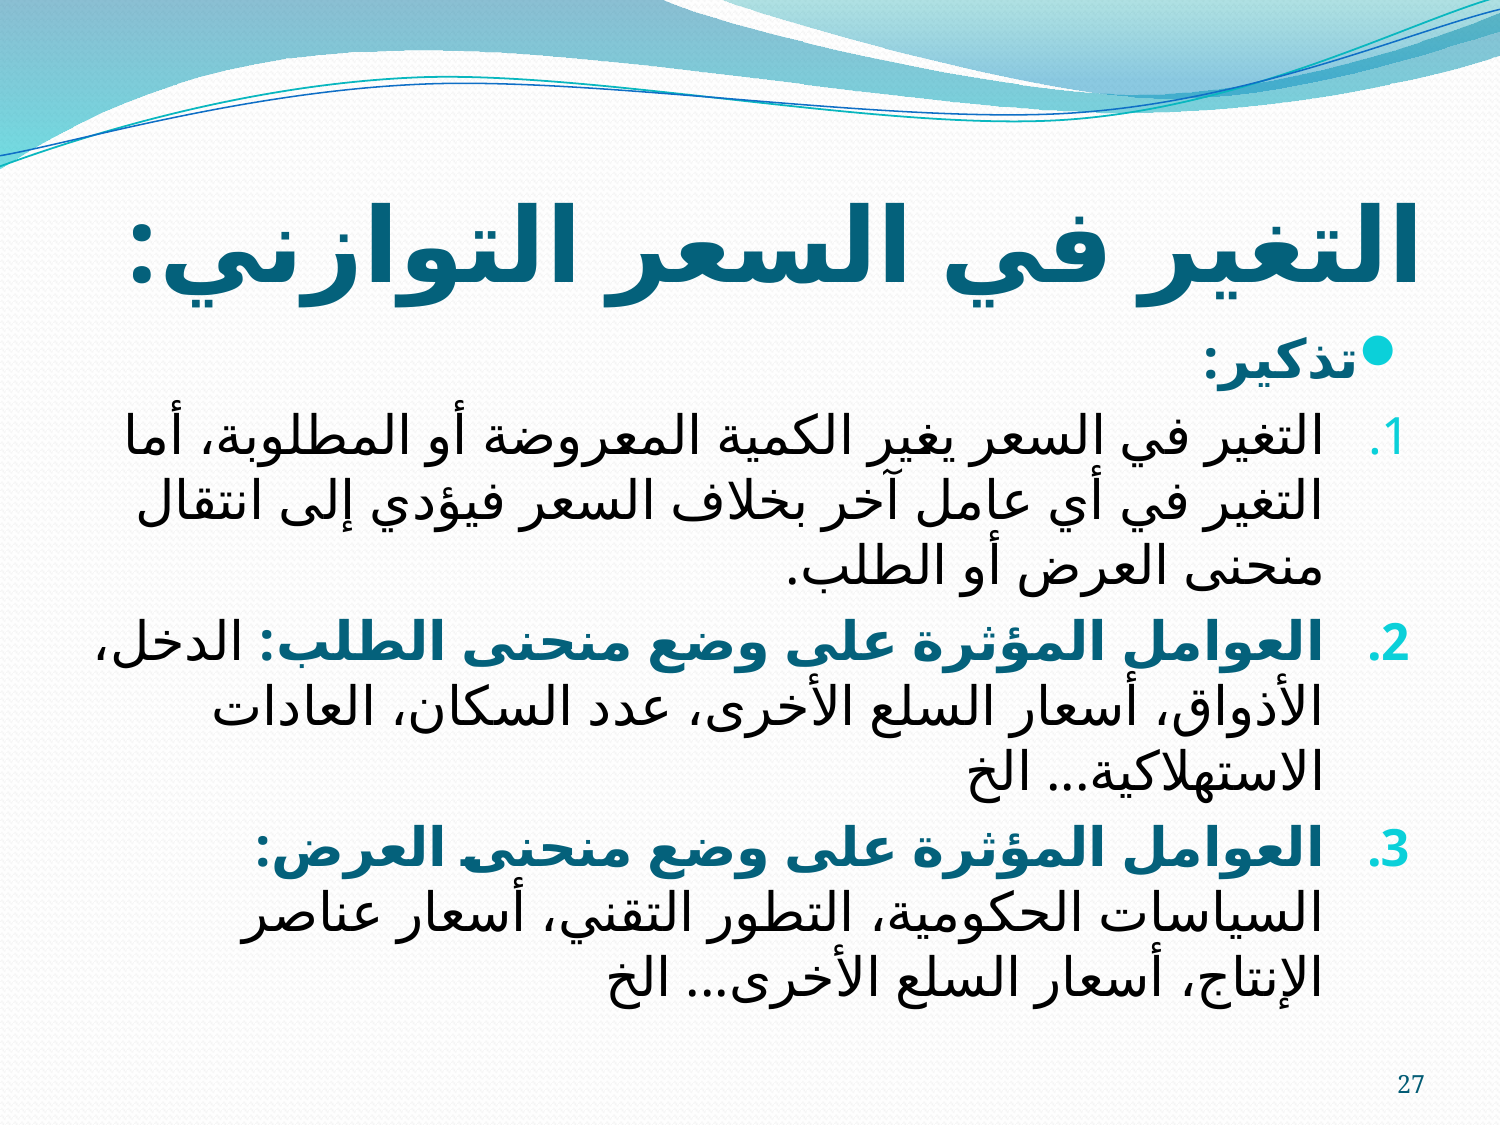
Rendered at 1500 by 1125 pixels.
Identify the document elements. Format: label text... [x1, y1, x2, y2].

title التغير في السعر التوازني: [75, 115, 1425, 303]
list تذكير: التغير في السعر يغير الكمية المعروضة أو المطلوبة، أما التغير في أي عامل آخر بخلاف السعر فيؤدي إلى انتقال منحنى العرض أو الطلب. العوامل المؤثرة على وضع منحنى الطلب: الدخل، الأذواق، أسعار السلع الأخرى، عدد السكان، العادات الاستهلاكية... الخ العوامل المؤثرة على وضع منحنى العرض: السياسات الحكومية، التطور التقني، أسعار عناصر الإنتاج، أسعار السلع الأخرى... الخ [75, 317, 1425, 1038]
slide_number 27 [1299, 1042, 1425, 1103]
